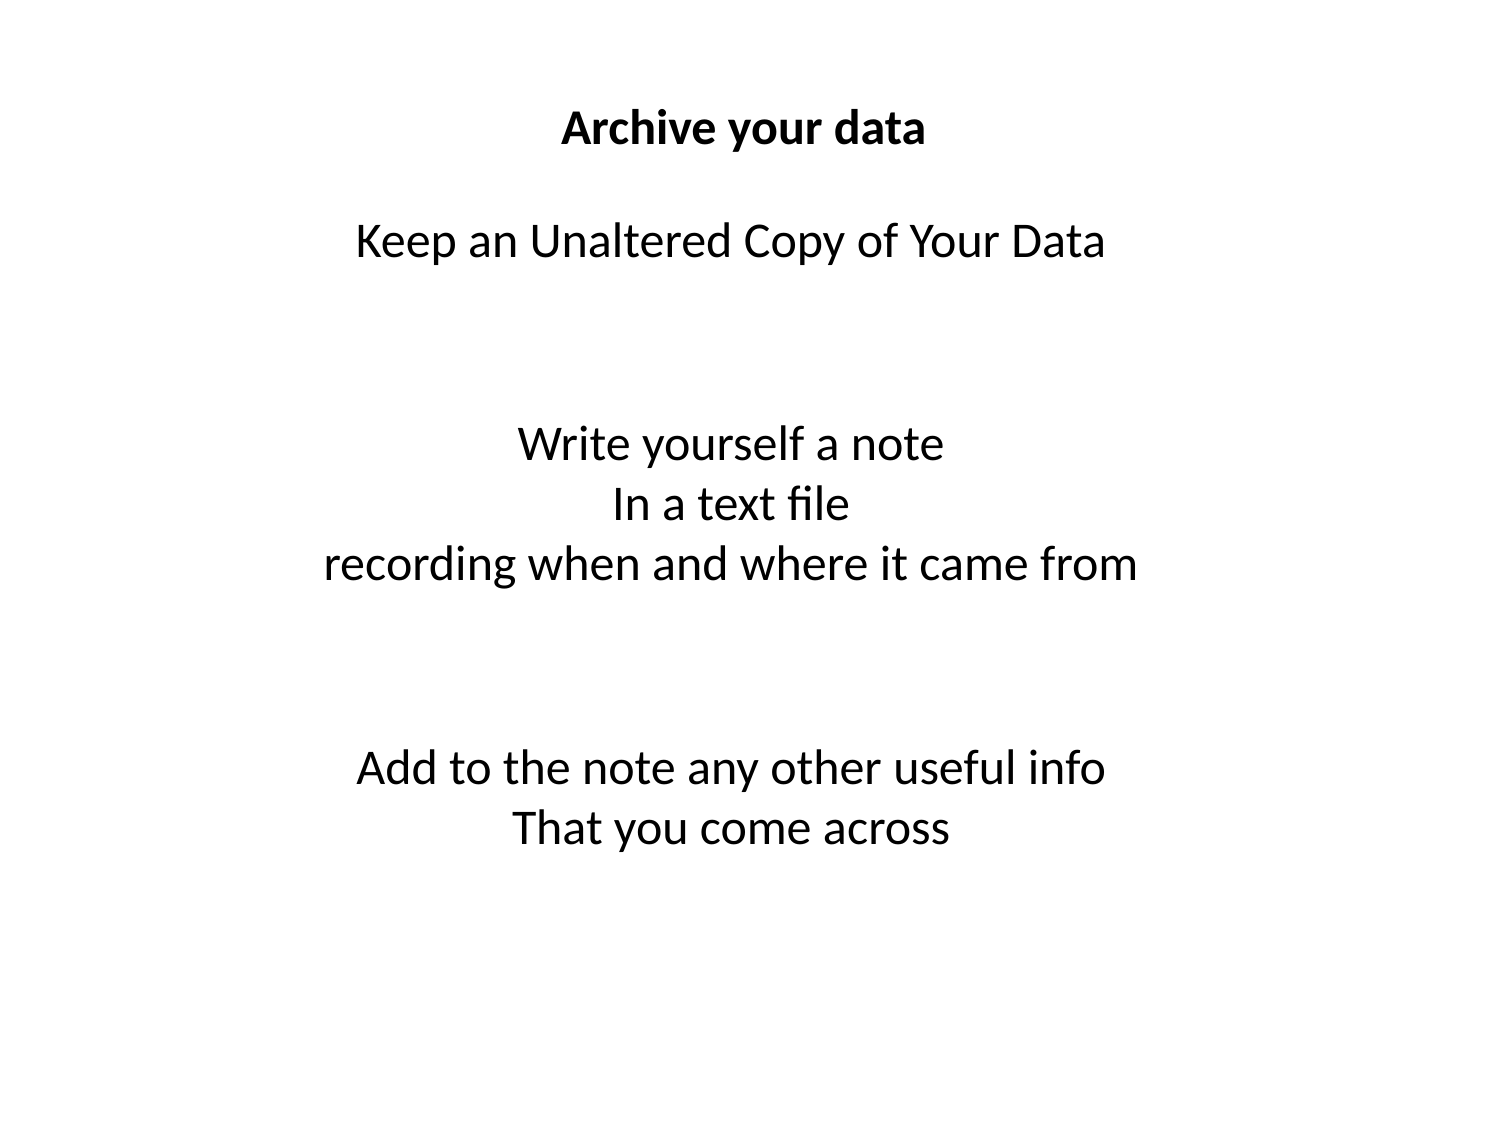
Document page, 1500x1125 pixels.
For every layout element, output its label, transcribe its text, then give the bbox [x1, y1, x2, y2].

text_box Keep an Unaltered Copy of Your Data [287, 199, 1175, 275]
text_box Archive your data [299, 87, 1188, 163]
text_box Add to the note any other useful info That you come across [287, 726, 1175, 862]
text_box Write yourself a note In a text file recording when and where it came from [287, 402, 1175, 598]
